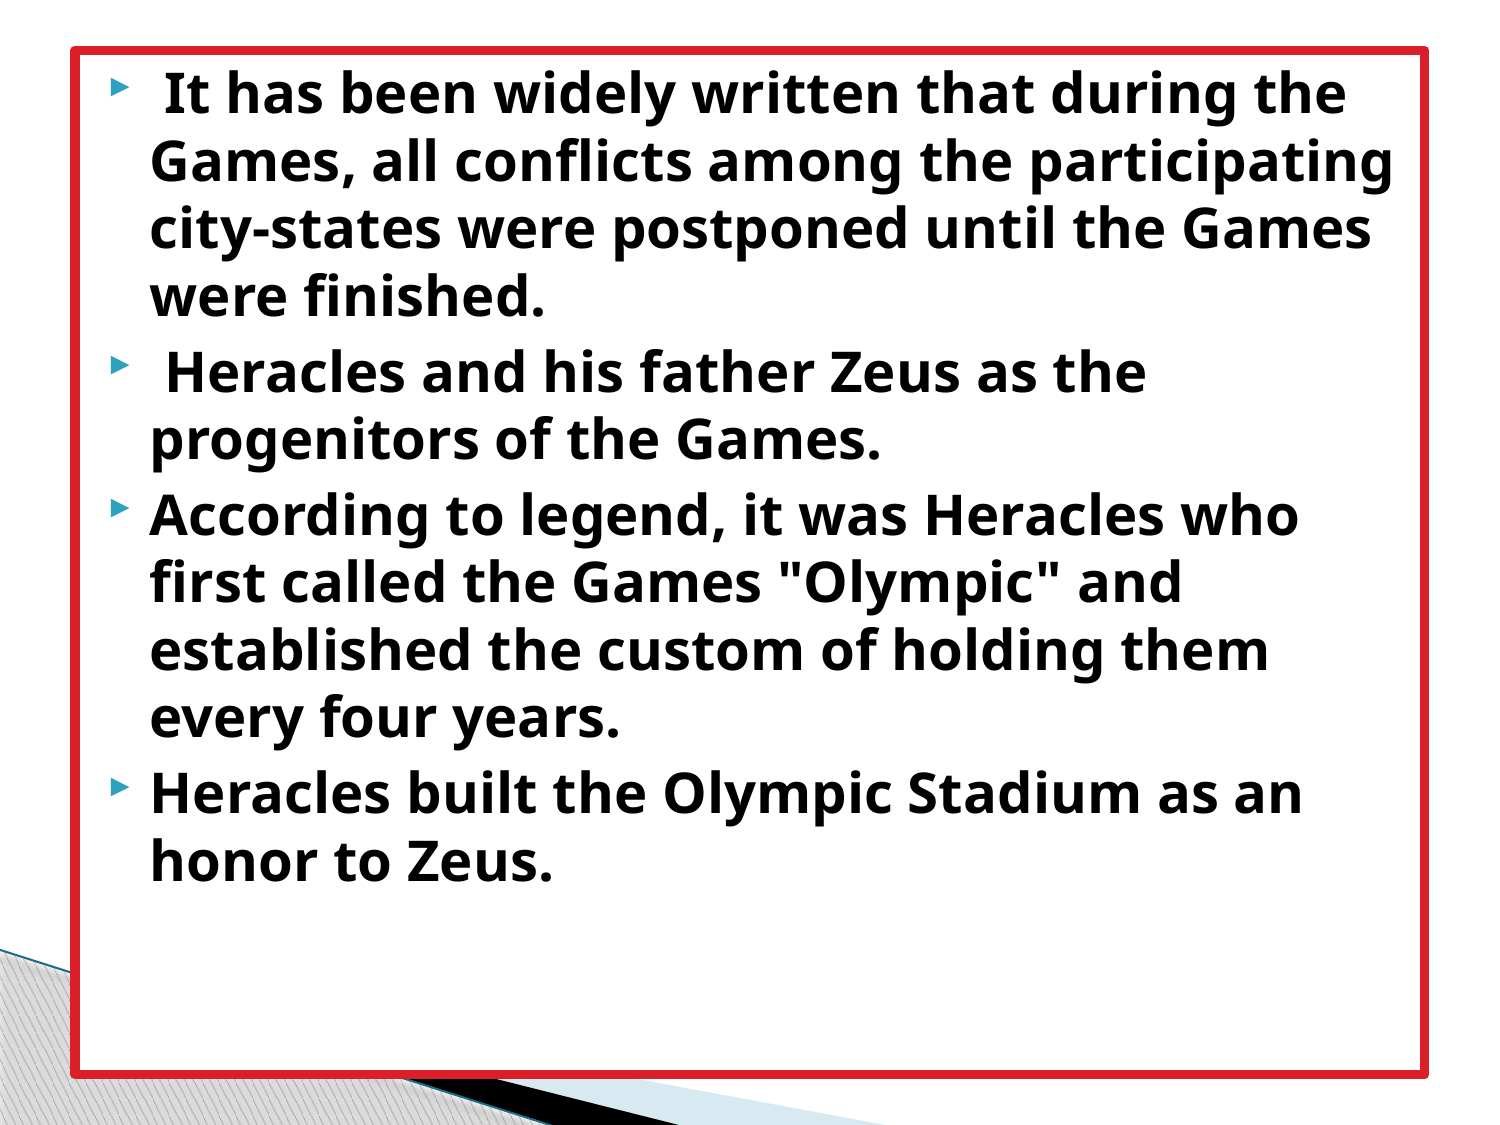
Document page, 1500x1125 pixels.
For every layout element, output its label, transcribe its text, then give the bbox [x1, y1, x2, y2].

list It has been widely written that during the Games, all conflicts among the participating city-states were postponed until the Games were finished. Heracles and his father Zeus as the progenitors of the Games. According to legend, it was Heracles who first called the Games "Olympic" and established the custom of holding them every four years. Heracles built the Olympic Stadium as an honor to Zeus. [70, 46, 1429, 1079]
